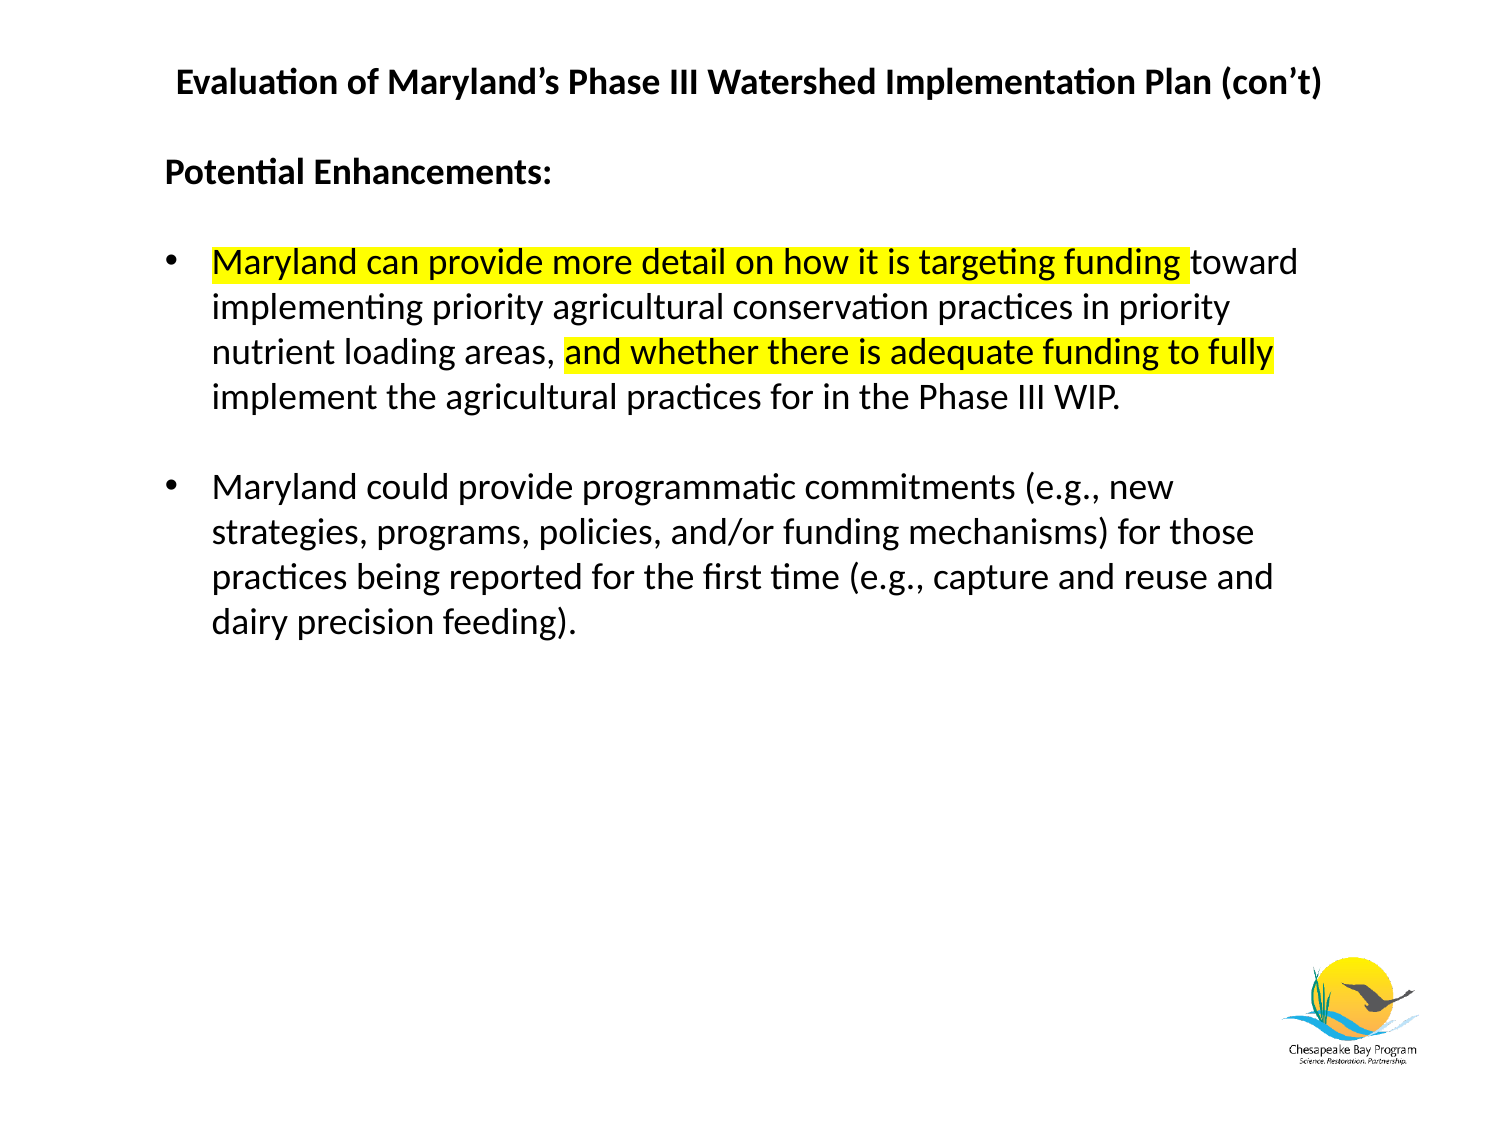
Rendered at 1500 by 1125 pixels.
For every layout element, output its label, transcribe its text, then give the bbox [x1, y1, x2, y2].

text_box Evaluation of Maryland’s Phase III Watershed Implementation Plan (con’t) Potential Enhancements: Maryland can provide more detail on how it is targeting funding toward implementing priority agricultural conservation practices in priority nutrient loading areas, and whether there is adequate funding to fully implement the agricultural practices for in the Phase III WIP. Maryland could provide programmatic commitments (e.g., new strategies, programs, policies, and/or funding mechanisms) for those practices being reported for the first time (e.g., capture and reuse and dairy precision feeding). [149, 49, 1350, 695]
picture [1281, 956, 1419, 1065]
